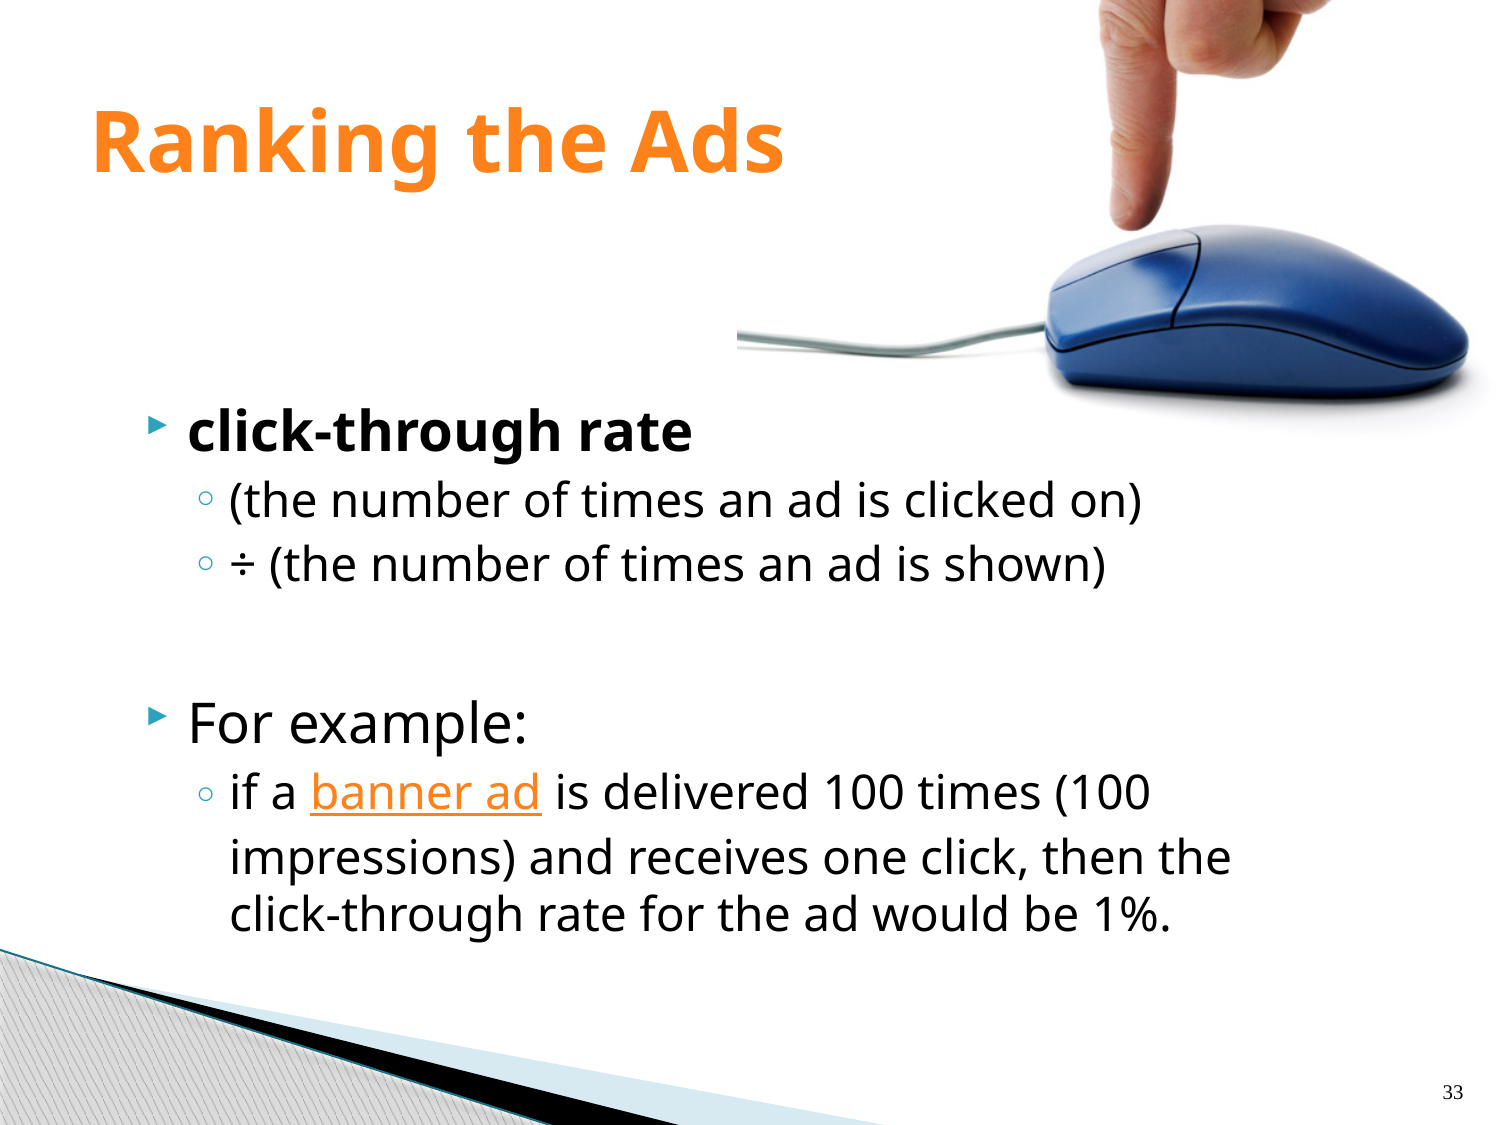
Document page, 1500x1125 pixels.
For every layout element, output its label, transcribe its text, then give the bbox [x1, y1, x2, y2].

list click-through rate (the number of times an ad is clicked on) ÷ (the number of times an ad is shown) For example: if a banner ad is delivered 100 times (100 impressions) and receives one click, then the click-through rate for the ad would be 1%. [112, 233, 1438, 975]
picture [737, 0, 1500, 448]
title Ranking the Ads [75, 45, 731, 233]
slide_number 33 [1418, 1051, 1479, 1112]
